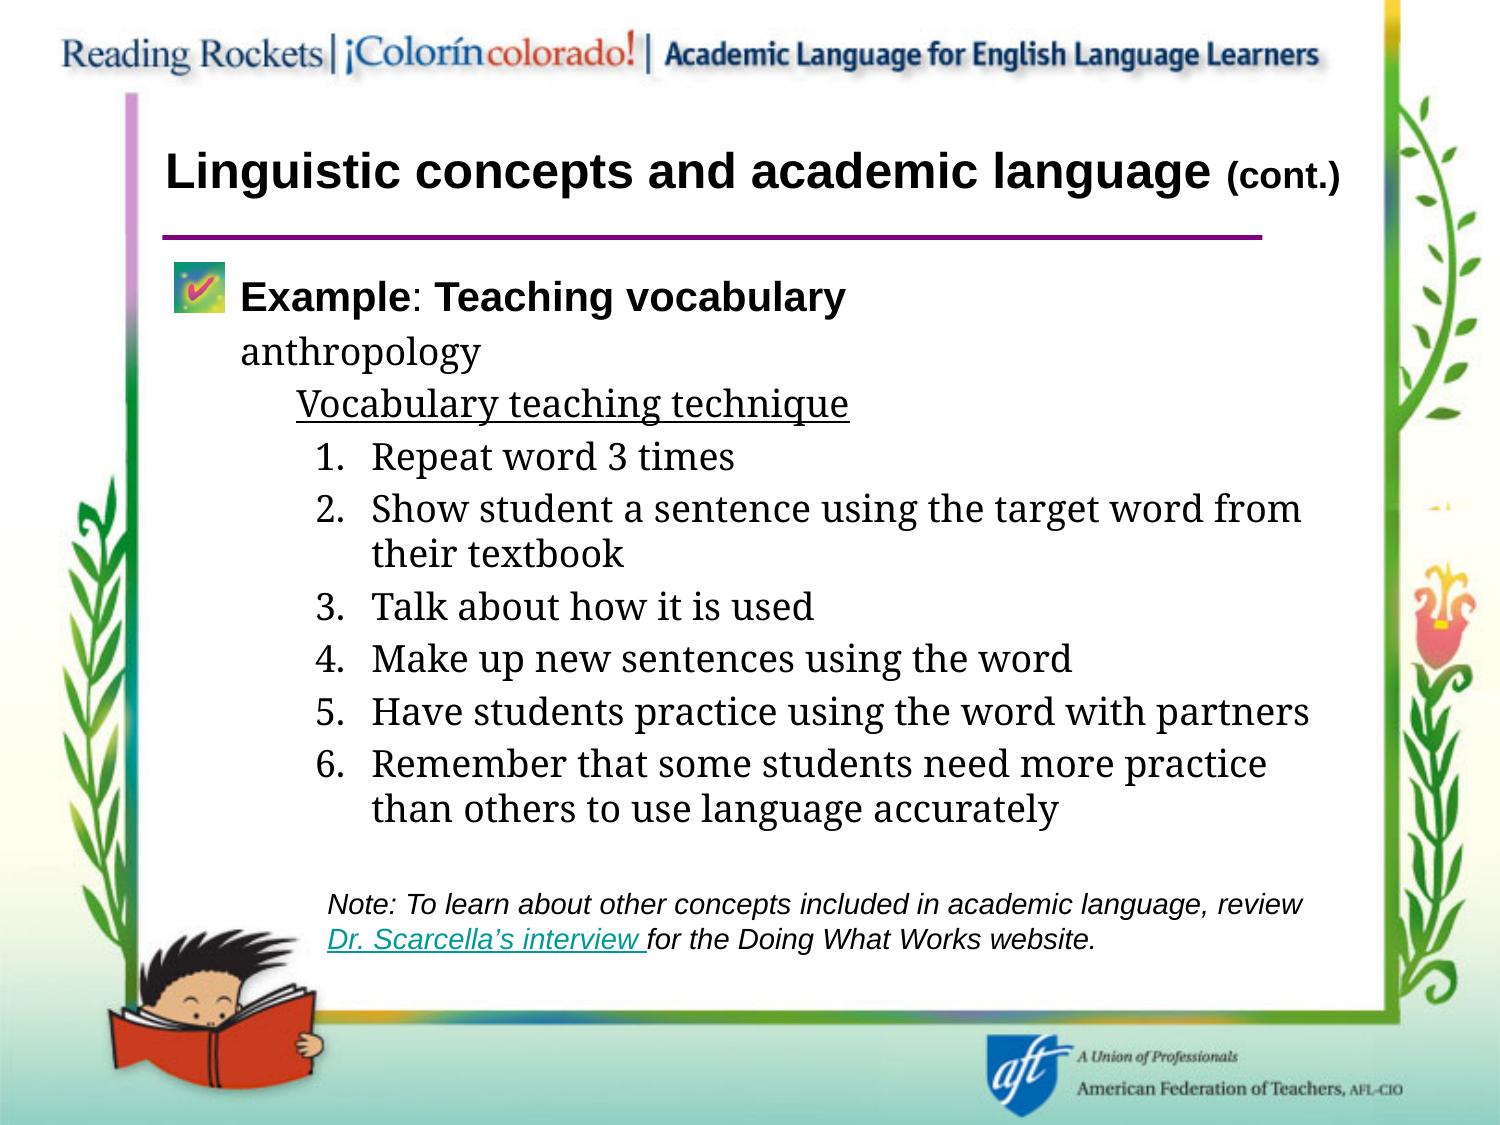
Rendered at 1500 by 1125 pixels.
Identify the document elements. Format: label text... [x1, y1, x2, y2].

text_box Note: To learn about other concepts included in academic language, review Dr. Scarcella’s interview for the Doing What Works website. [312, 877, 1375, 963]
picture [0, 0, 1500, 1125]
title Linguistic concepts and academic language (cont.) [149, 74, 1376, 262]
list Example: Teaching vocabulary anthropology Vocabulary teaching technique Repeat word 3 times Show student a sentence using the target word from their textbook Talk about how it is used Make up new sentences using the word Have students practice using the word with partners Remember that some students need more practice than others to use language accurately [149, 262, 1376, 1006]
